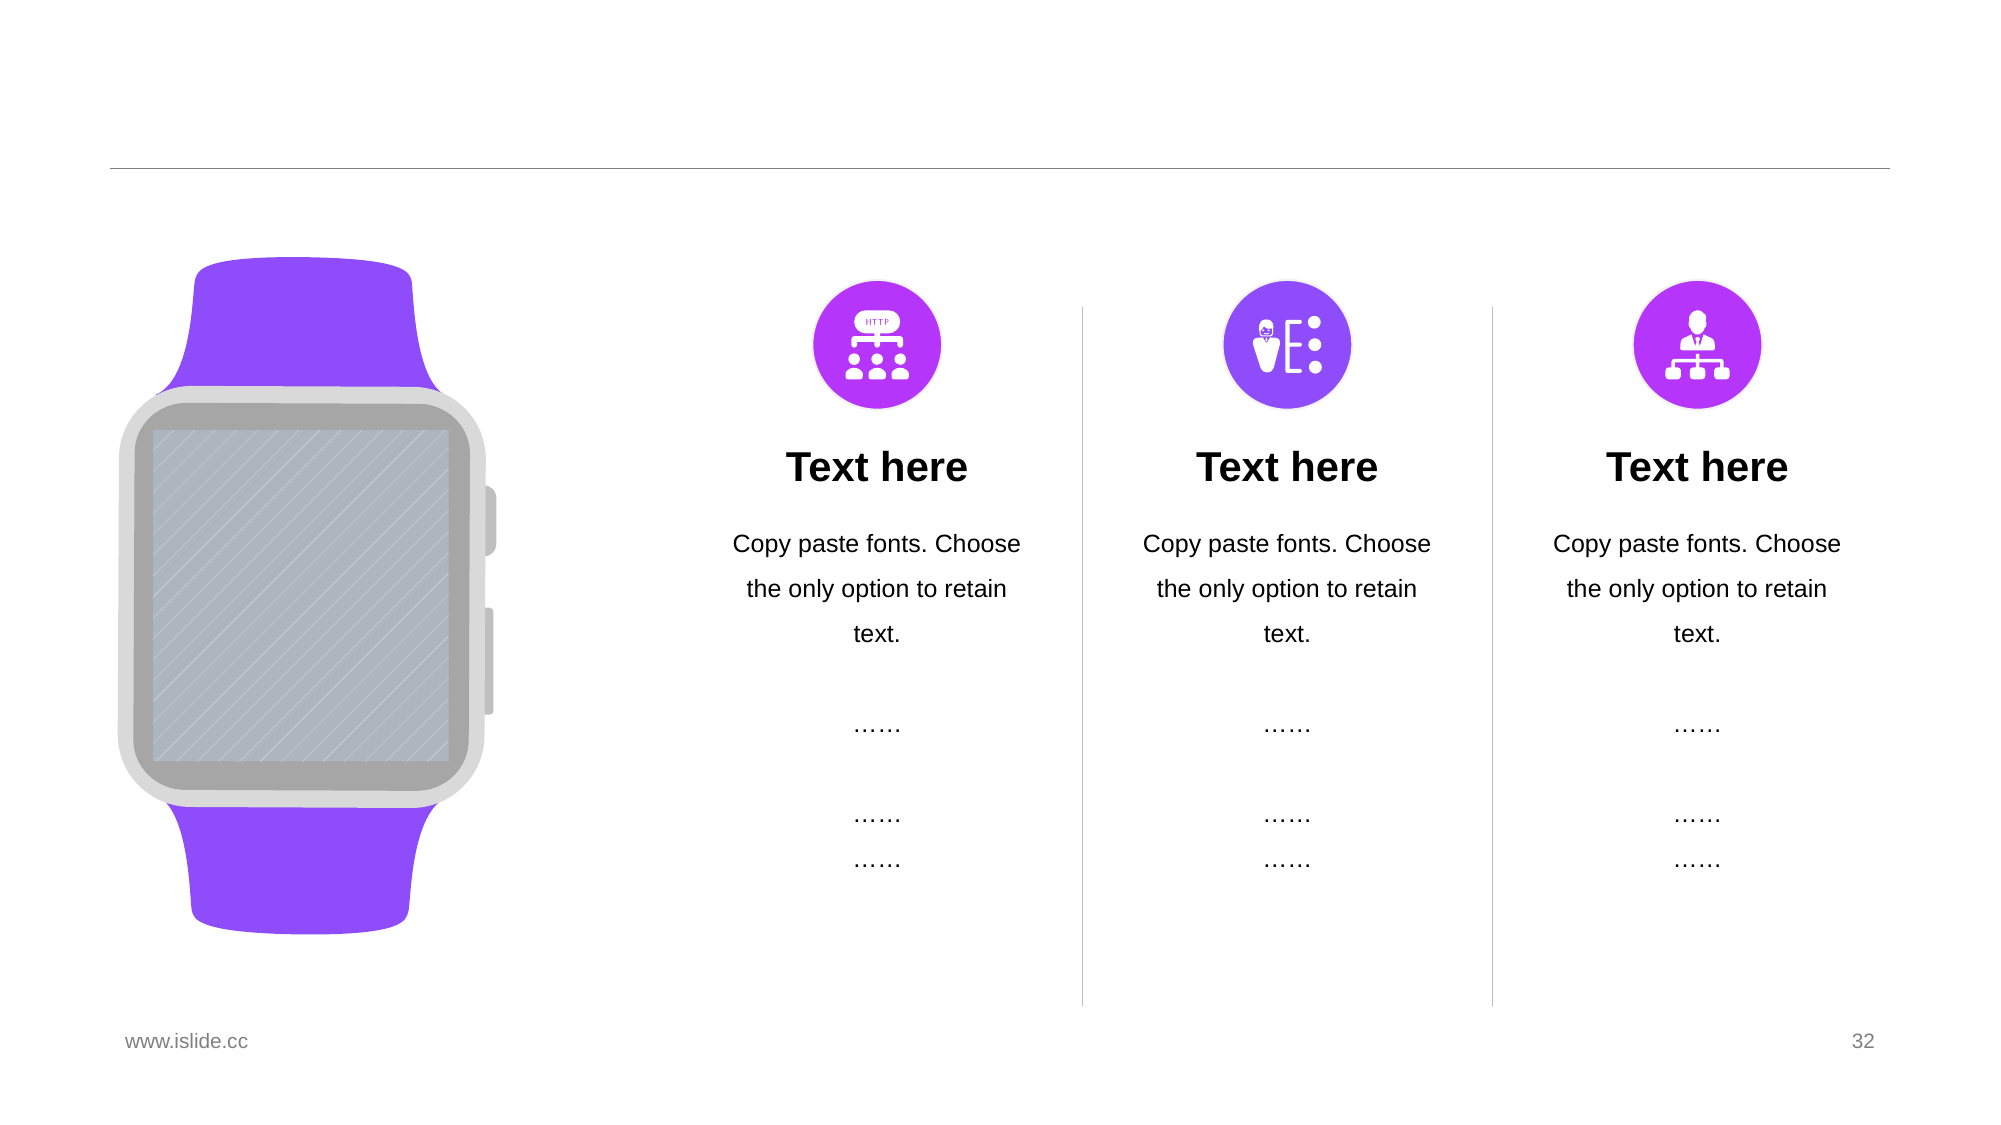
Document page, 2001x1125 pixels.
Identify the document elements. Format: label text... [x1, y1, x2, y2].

footer www.islide.cc [109, 1023, 790, 1058]
slide_number 32 [1412, 1023, 1890, 1058]
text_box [117, 257, 1861, 1007]
